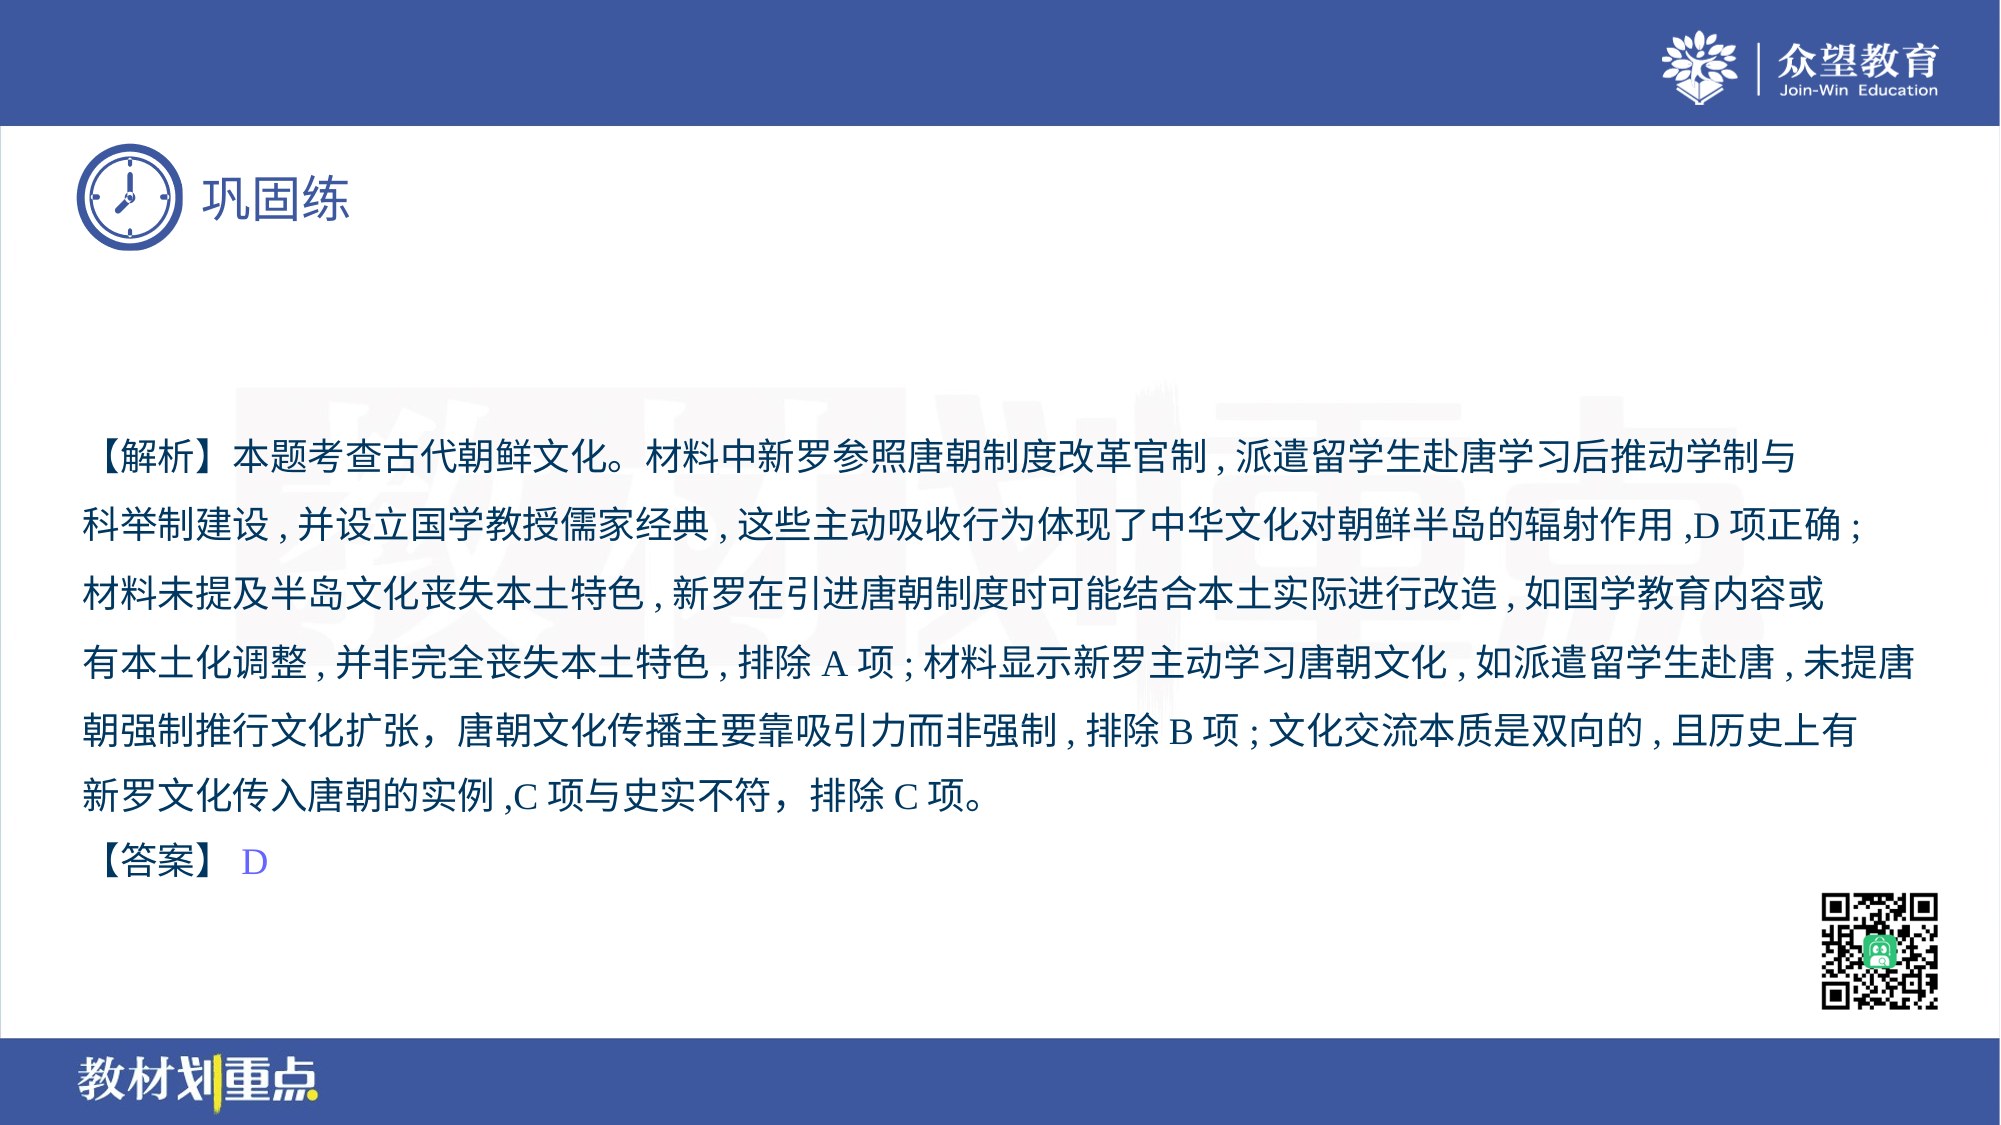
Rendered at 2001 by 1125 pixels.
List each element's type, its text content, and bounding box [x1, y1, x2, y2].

picture [0, 0, 2000, 1125]
text_box 【解析】本题考查古代朝鲜文化。材料中新罗参照唐朝制度改革官制,派遣留学生赴唐学习后推动学制与 科举制建设,并设立国学教授儒家经典,这些主动吸收行为体现了中华文化对朝鲜半岛的辐射作用,D项正确; 材料未提及半岛文化丧失本土特色,新罗在引进唐朝制度时可能结合本土实际进行改造,如国学教育内容或 有本土化调整,并非完全丧失本土特色,排除A项;材料显示新罗主动学习唐朝文化,如派遣留学生赴唐,未提唐 朝强制推行文化扩张，唐朝文化传播主要靠吸引力而非强制,排除B项;文化交流本质是双向的,且历史上有 新罗文化传入唐朝的实例,C项与史实不符，排除C项。 [82, 408, 1817, 811]
text_box 【答案】D [82, 814, 1817, 875]
